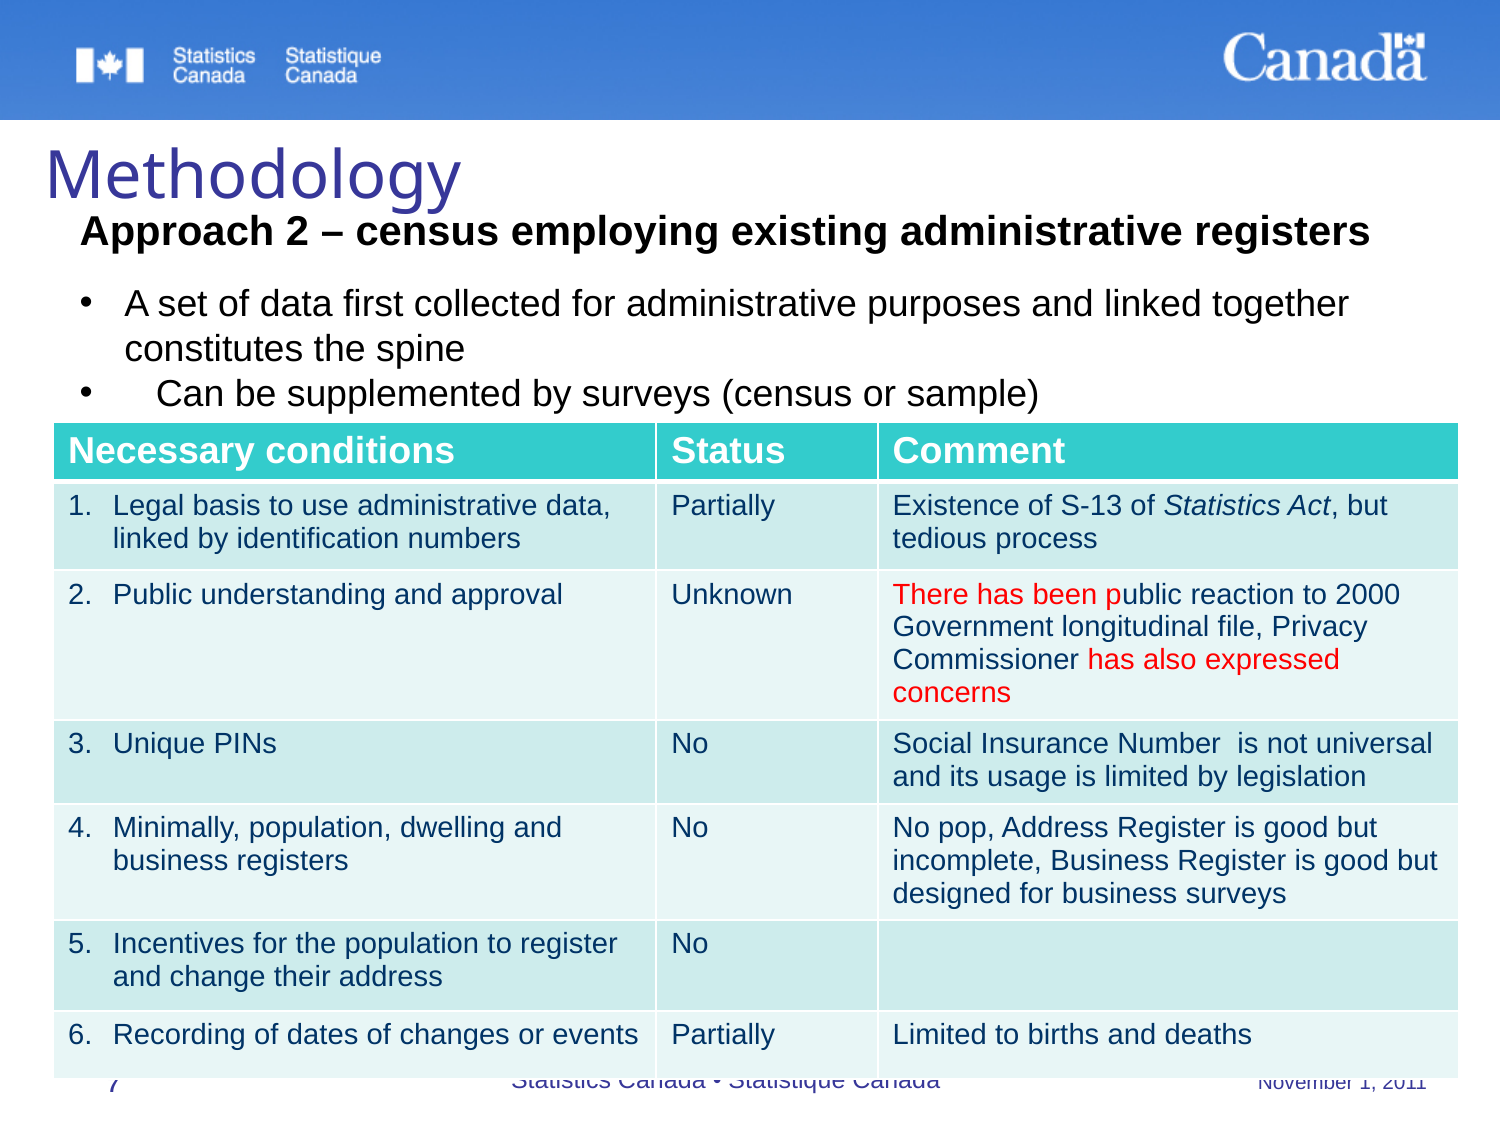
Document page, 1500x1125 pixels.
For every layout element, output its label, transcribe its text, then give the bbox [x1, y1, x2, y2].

table_cell Unknown [657, 571, 877, 719]
table_cell No [657, 721, 877, 803]
table_cell Existence of S-13 of Statistics Act, but tedious process [879, 484, 1458, 569]
picture [0, 0, 1500, 120]
table_header Comment [879, 423, 1458, 479]
table_cell Partially [657, 1012, 877, 1078]
table_cell No pop, Address Register is good but incomplete, Business Register is good but designed for business surveys [879, 805, 1458, 919]
table_cell Partially [657, 484, 877, 569]
table_cell 4. Minimally, population, dwelling and business registers [54, 805, 655, 919]
table_cell [879, 921, 1458, 1010]
table_cell There has been public reaction to 2000 Government longitudinal file, Privacy Commissioner has also expressed concerns [879, 571, 1458, 719]
table_cell 1. Legal basis to use administrative data, linked by identification numbers [54, 484, 655, 569]
slide_number 7 [64, 1080, 162, 1105]
table_cell No [657, 921, 877, 1010]
table_cell 5. Incentives for the population to register and change their address [54, 921, 655, 1010]
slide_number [1223, 1080, 1443, 1102]
title Methodology [29, 136, 1500, 221]
table_header Status [657, 423, 877, 479]
table_cell Social Insurance Number is not universal and its usage is limited by legislation [879, 721, 1458, 803]
table_cell 3. Unique PINs [54, 721, 655, 803]
footer Statistics Canada • Statistique Canada [229, 1080, 1223, 1102]
table_cell Limited to births and deaths [879, 1012, 1458, 1078]
text_box Approach 2 – census employing existing administrative registers A set of data first collected for administrative purposes and linked together constitutes the spine Can be supplemented by surveys (census or sample) [64, 196, 1459, 422]
table_header Necessary conditions [54, 423, 655, 479]
table_cell 6. Recording of dates of changes or events [54, 1012, 655, 1078]
table_cell 2. Public understanding and approval [54, 571, 655, 719]
table_cell No [657, 805, 877, 919]
